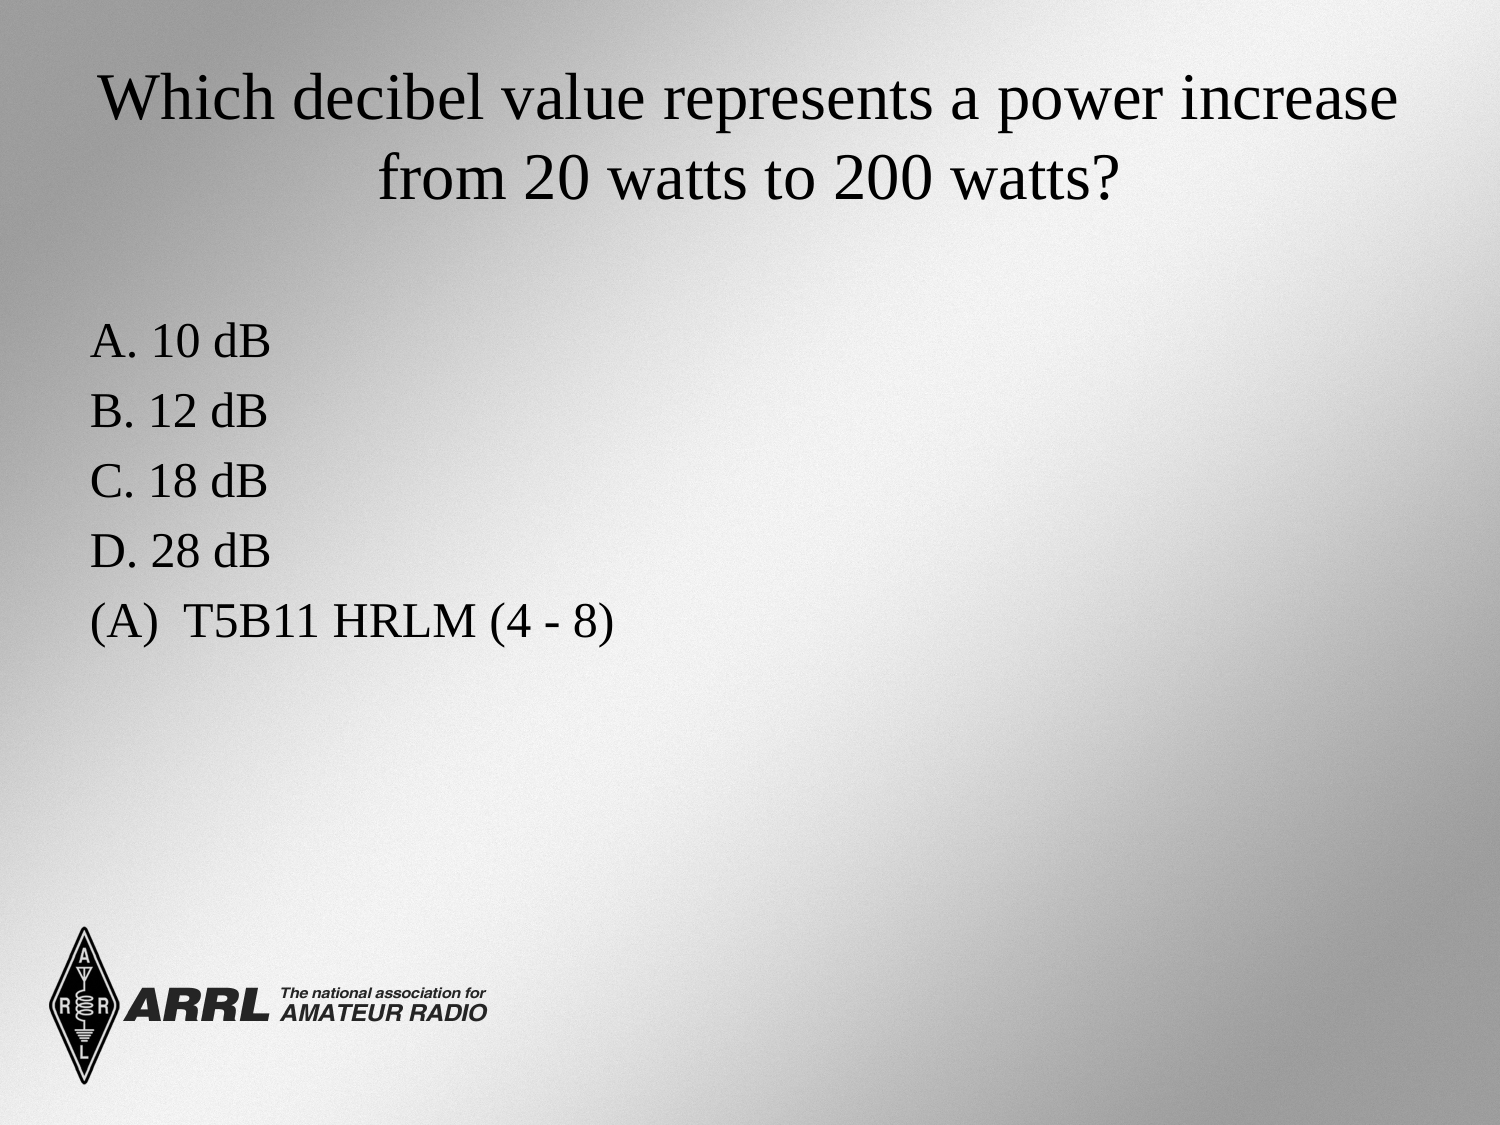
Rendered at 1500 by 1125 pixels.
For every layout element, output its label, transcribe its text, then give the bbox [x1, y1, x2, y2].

list A. 10 dB B. 12 dB C. 18 dB D. 28 dB (A) T5B11 HRLM (4 - 8) [75, 299, 1425, 1005]
picture [0, 0, 1500, 1125]
title Which decibel value represents a power increase from 20 watts to 200 watts? [75, 45, 1425, 233]
